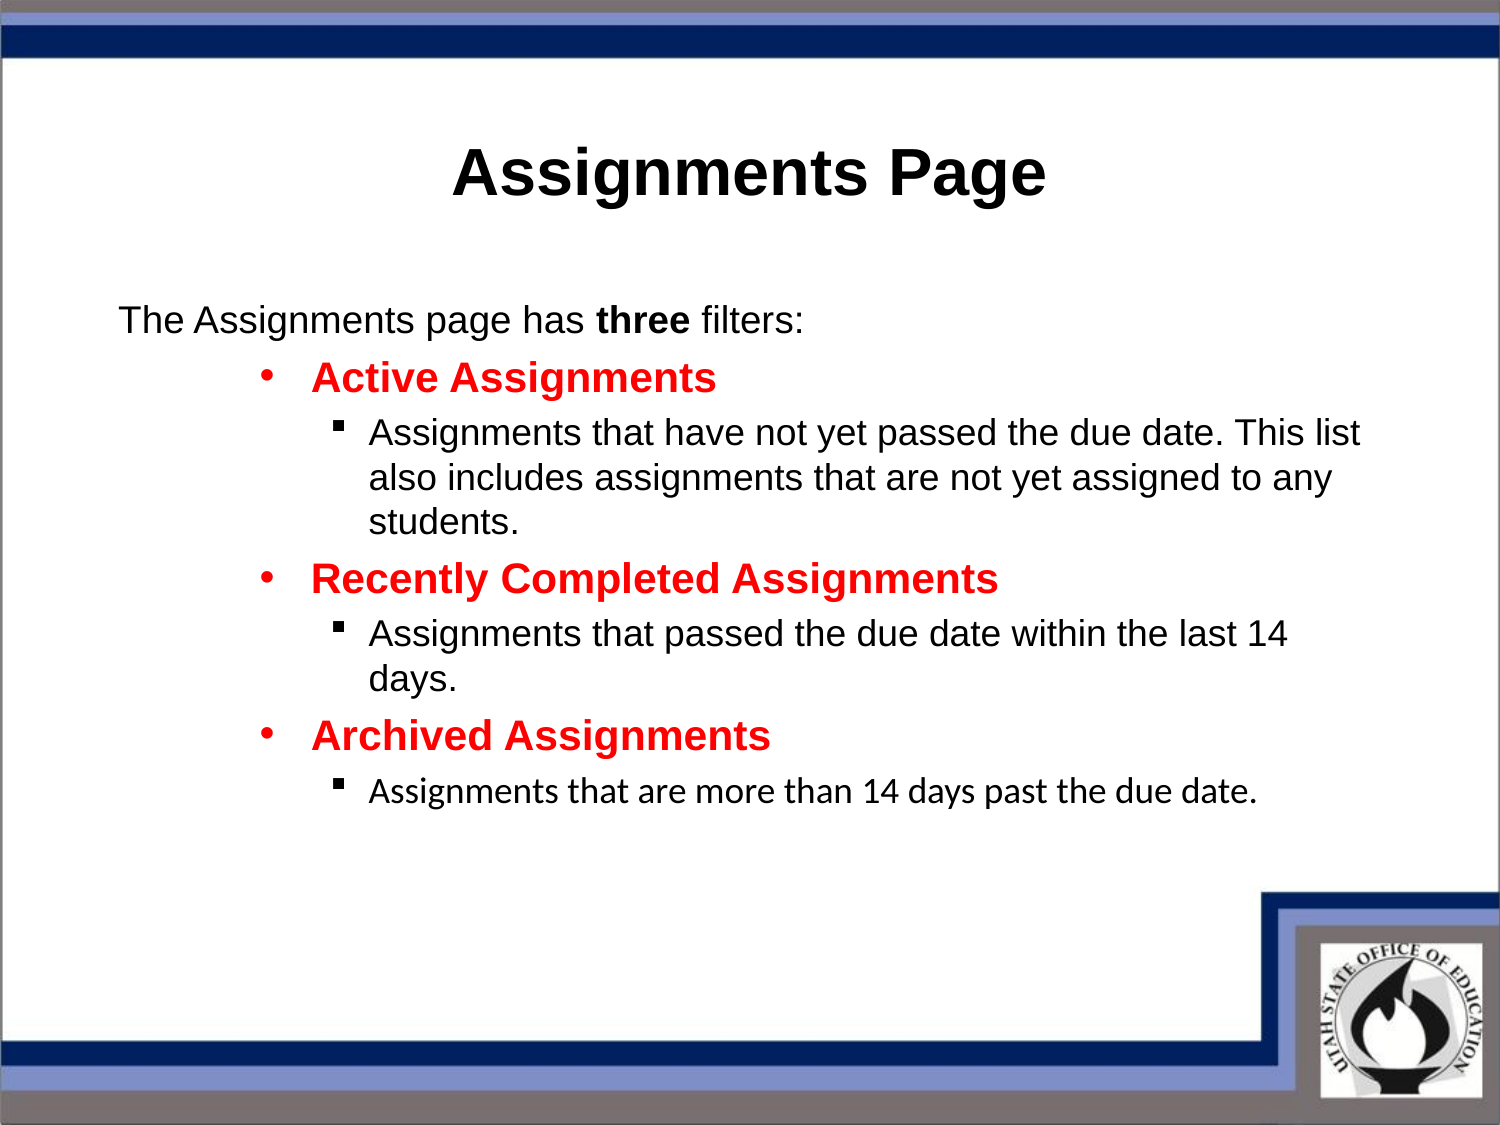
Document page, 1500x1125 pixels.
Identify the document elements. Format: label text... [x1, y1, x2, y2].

title Assignments Page [102, 125, 1397, 212]
list The Assignments page has three filters: Active Assignments Assignments that have not yet passed the due date. This list also includes assignments that are not yet assigned to any students. Recently Completed Assignments Assignments that passed the due date within the last 14 days. Archived Assignments Assignments that are more than 14 days past the due date. [103, 287, 1397, 823]
picture [0, 0, 1500, 1125]
